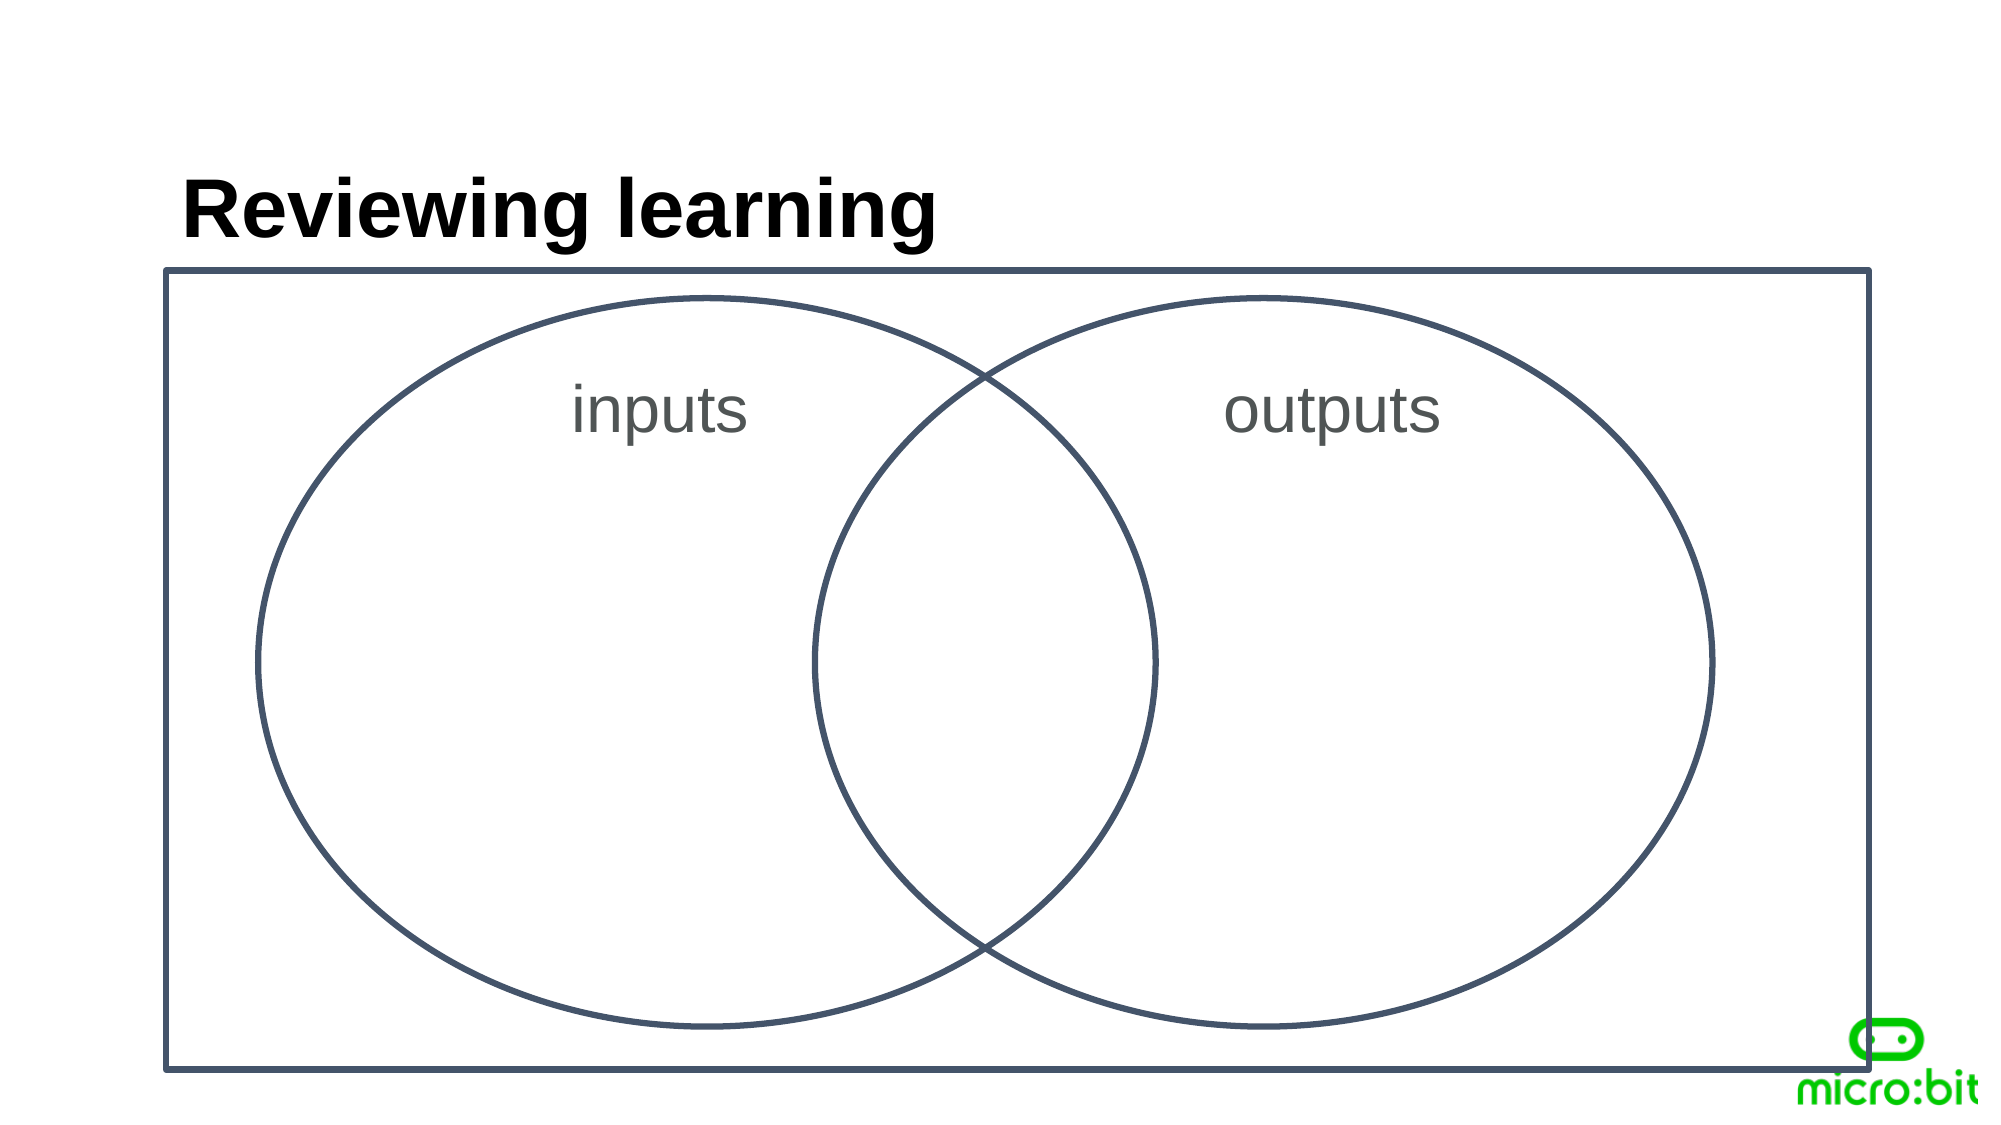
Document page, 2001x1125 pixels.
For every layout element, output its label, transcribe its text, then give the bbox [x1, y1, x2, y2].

text_box Reviewing learning [166, 60, 1918, 884]
text_box [166, 270, 1869, 1070]
picture [1797, 1017, 1978, 1106]
text_box outputs [1208, 350, 1467, 415]
text_box inputs [556, 350, 815, 415]
